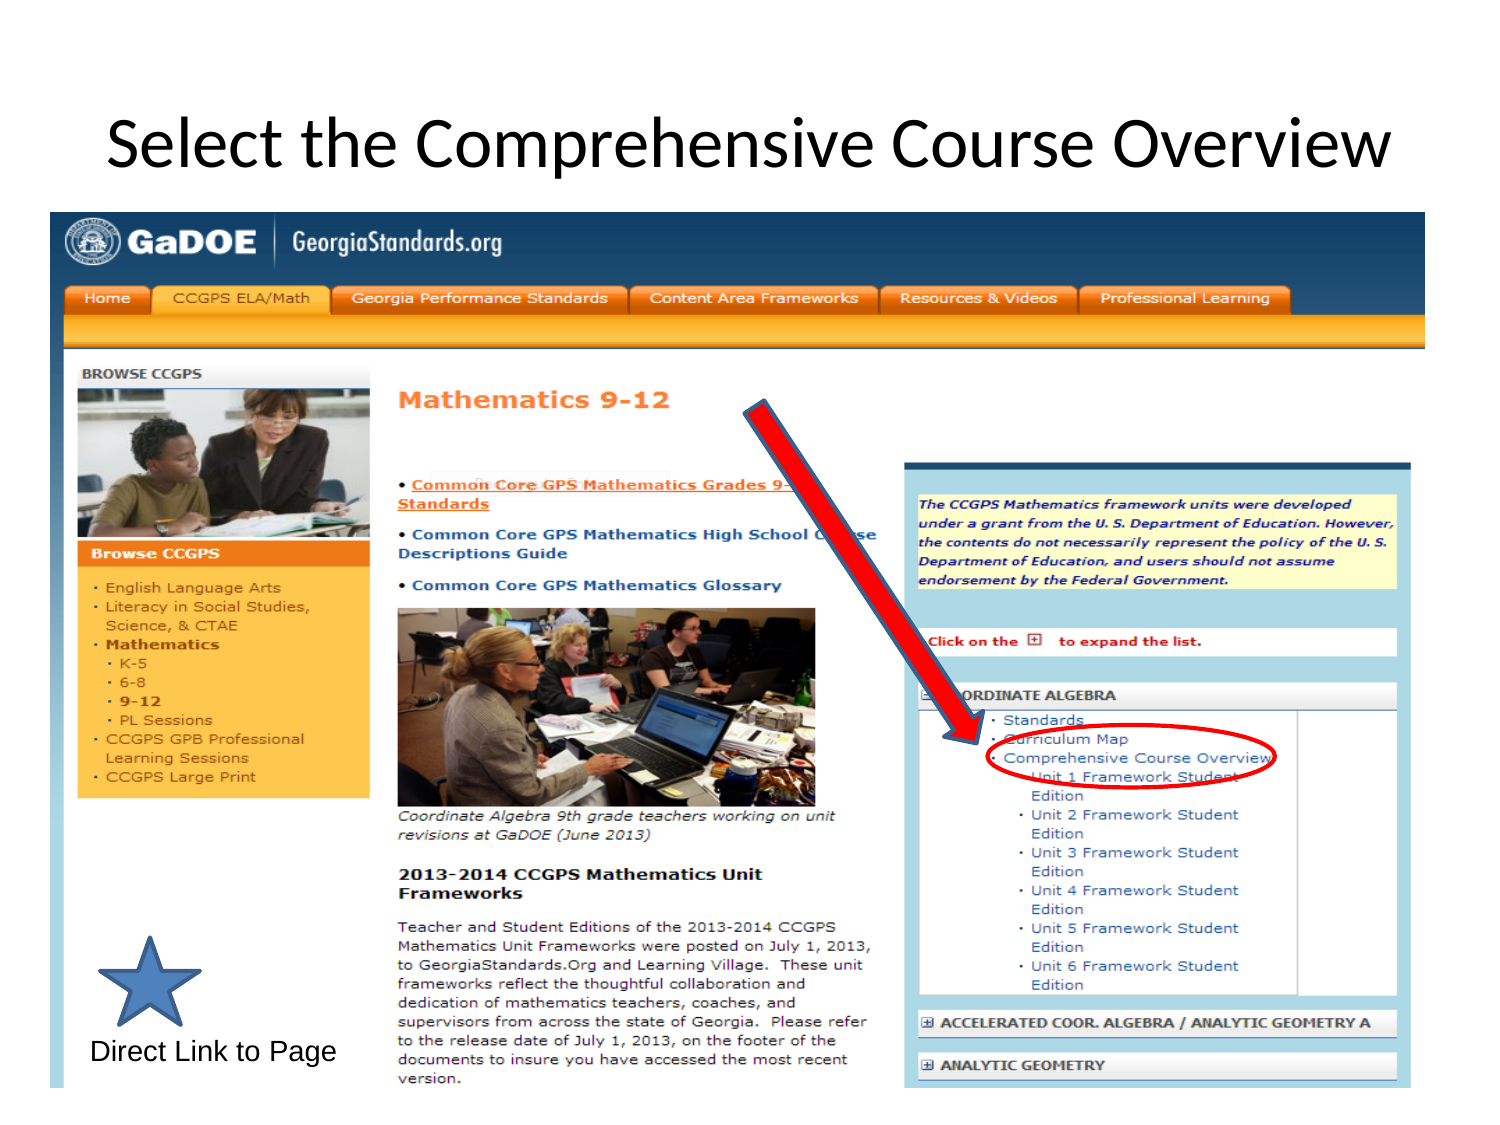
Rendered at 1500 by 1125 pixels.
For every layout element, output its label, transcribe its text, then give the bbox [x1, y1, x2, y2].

title Select the Comprehensive Course Overview [75, 45, 1425, 211]
picture [49, 212, 1426, 1088]
